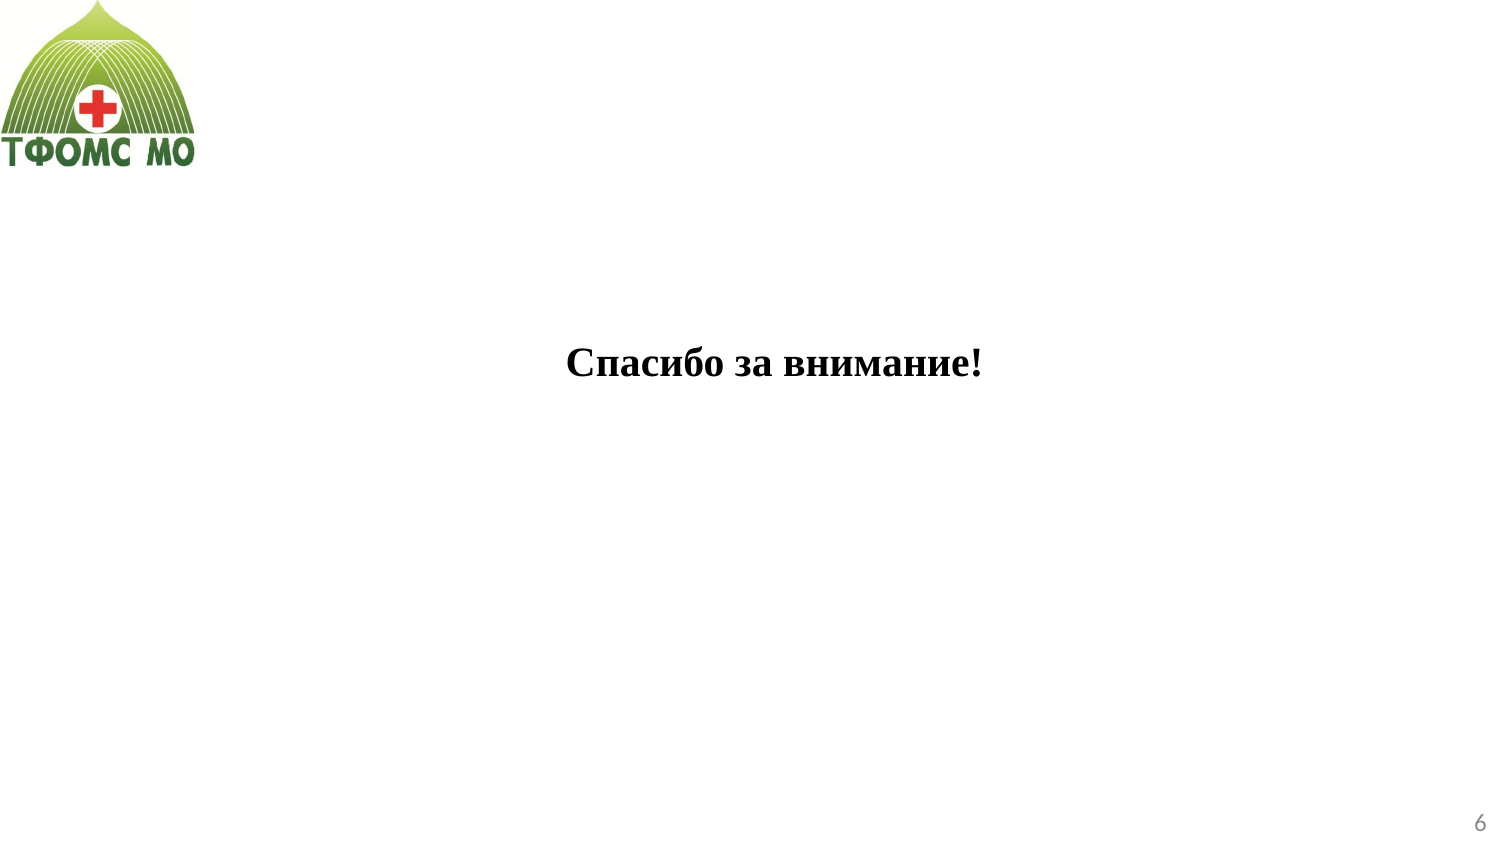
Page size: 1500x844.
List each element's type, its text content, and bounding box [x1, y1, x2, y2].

slide_number 6 [1423, 798, 1500, 844]
picture [0, 0, 196, 167]
text_box Спасибо за внимание! [207, 327, 1342, 393]
